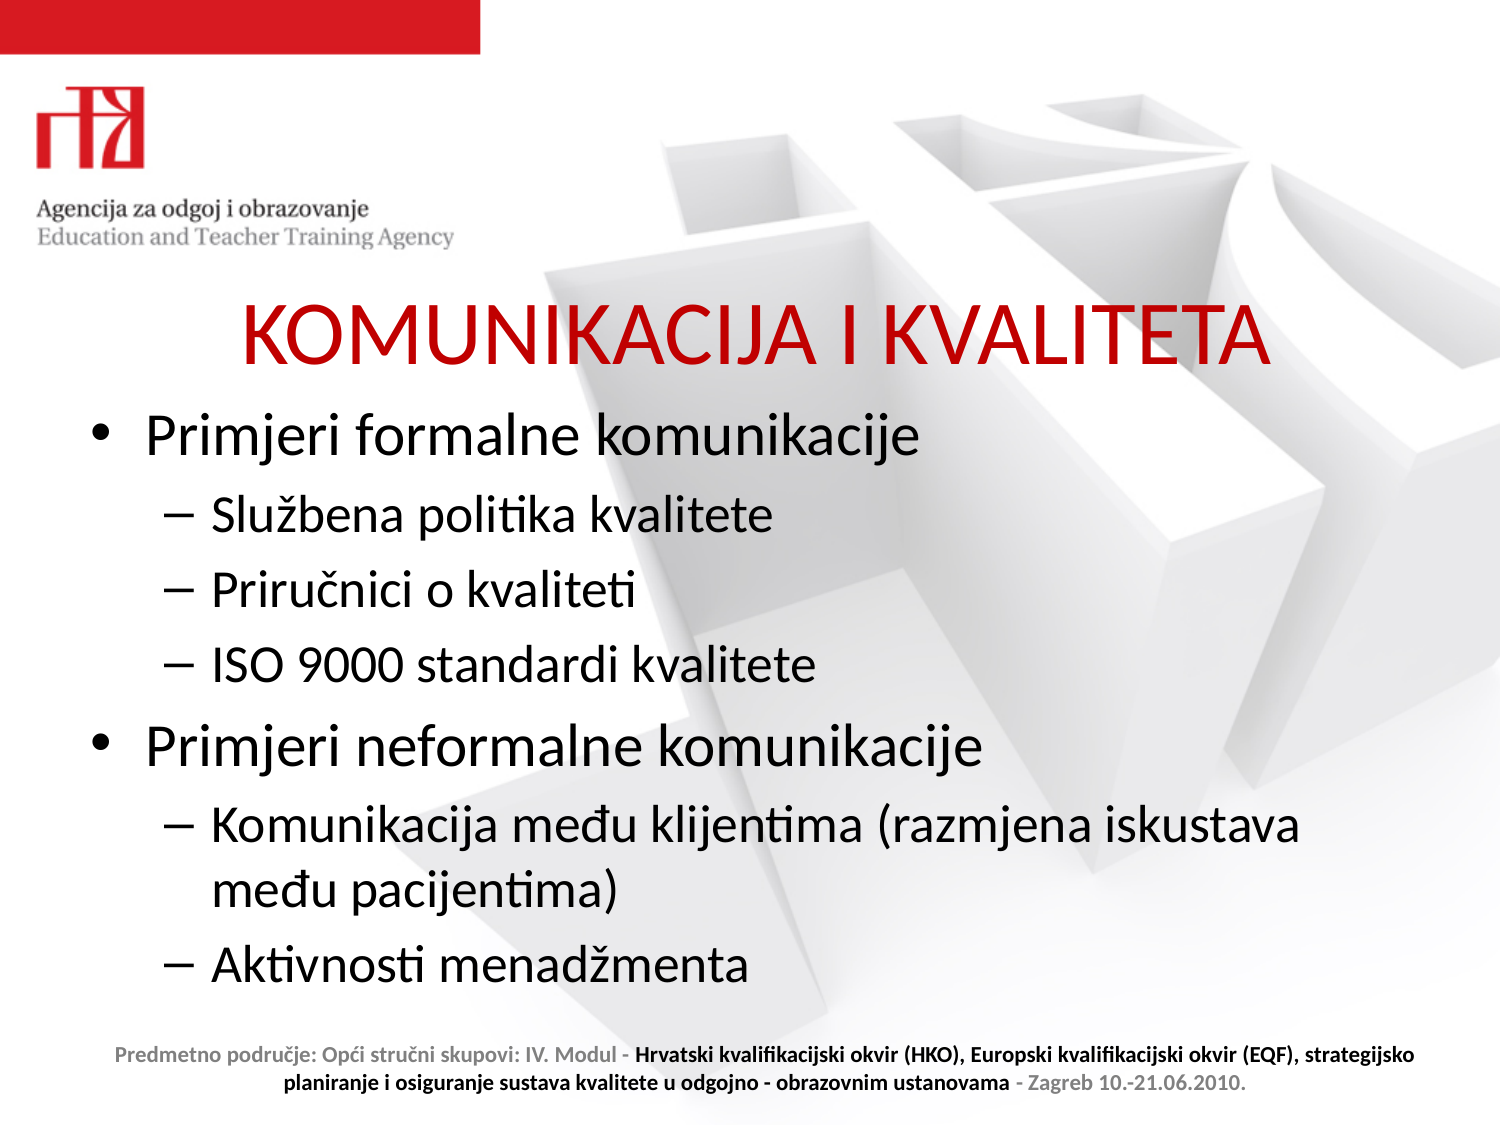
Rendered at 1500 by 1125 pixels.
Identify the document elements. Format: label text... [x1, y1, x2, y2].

list Primjeri formalne komunikacije Službena politika kvalitete Priručnici o kvaliteti ISO 9000 standardi kvalitete Primjeri neformalne komunikacije Komunikacija među klijentima (razmjena iskustava među pacijentima) Aktivnosti menadžmenta [75, 386, 1425, 1005]
picture [0, 0, 1500, 1125]
title KOMUNIKACIJA I KVALITETA [82, 234, 1432, 422]
